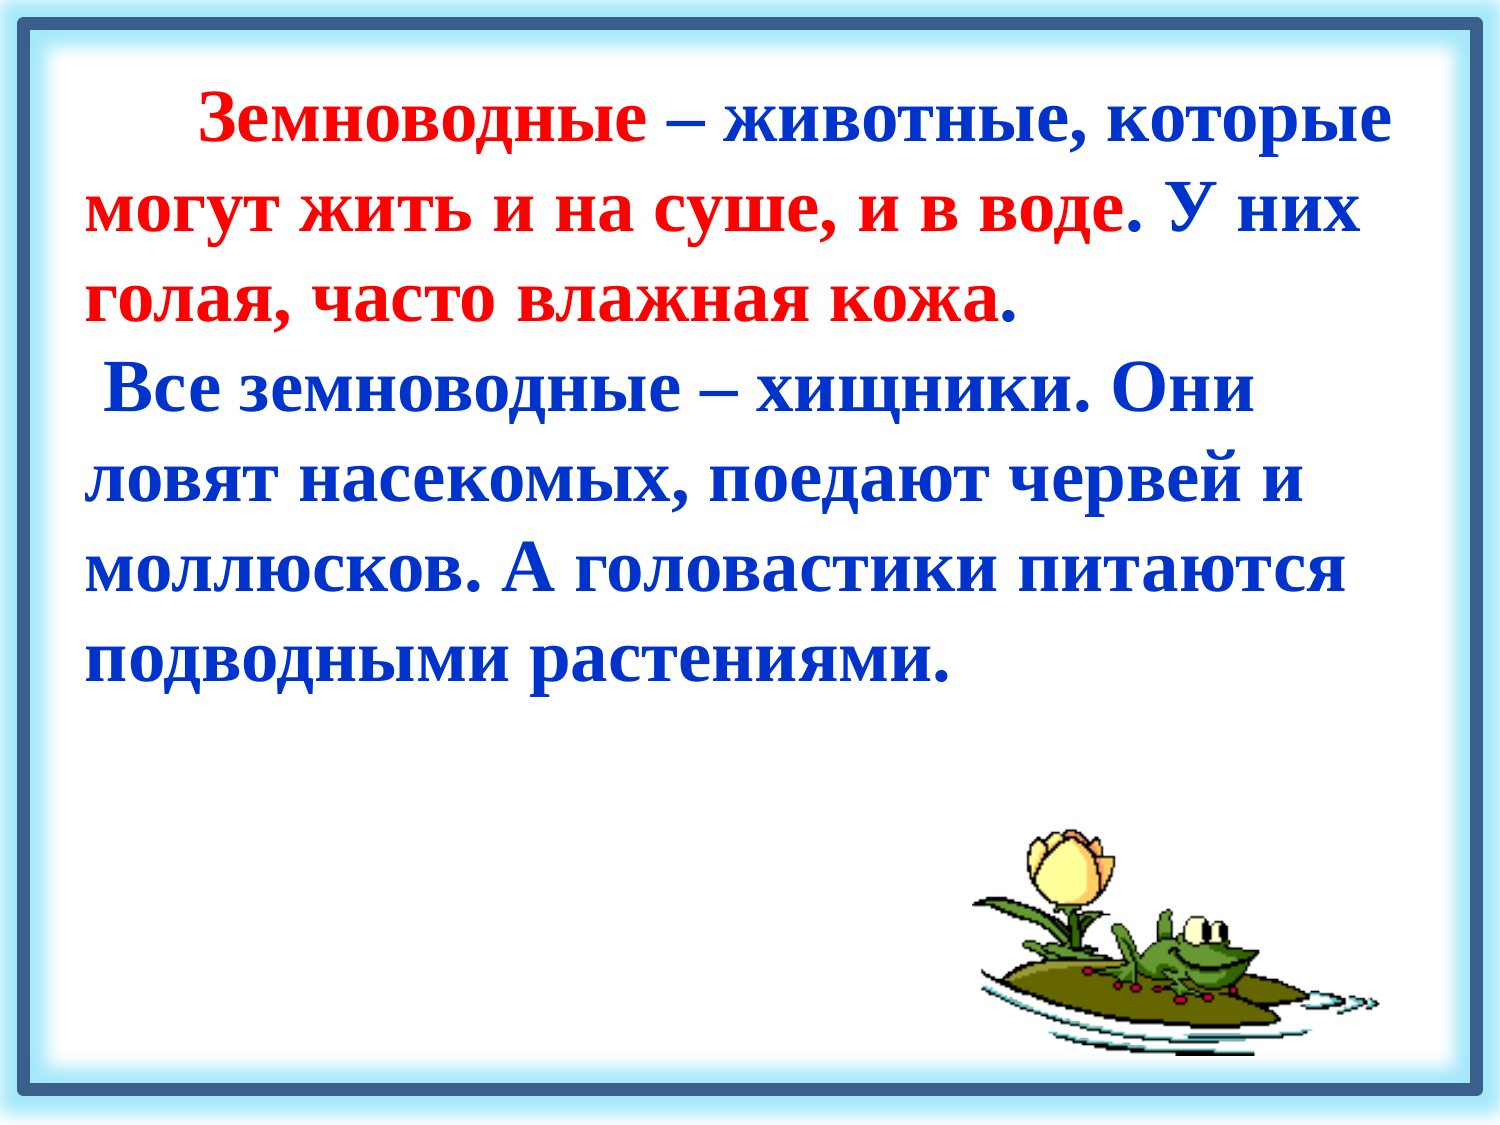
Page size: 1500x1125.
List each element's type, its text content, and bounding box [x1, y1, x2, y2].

text_box [21, 21, 1479, 1092]
text_box Земноводные – животные, которые могут жить и на суше, и в воде. У них голая, часто влажная кожа. Все земноводные – хищники. Они ловят насекомых, поедают червей и моллюсков. А головастики питаются подводными растениями. [70, 58, 1430, 1055]
picture [972, 796, 1407, 1056]
